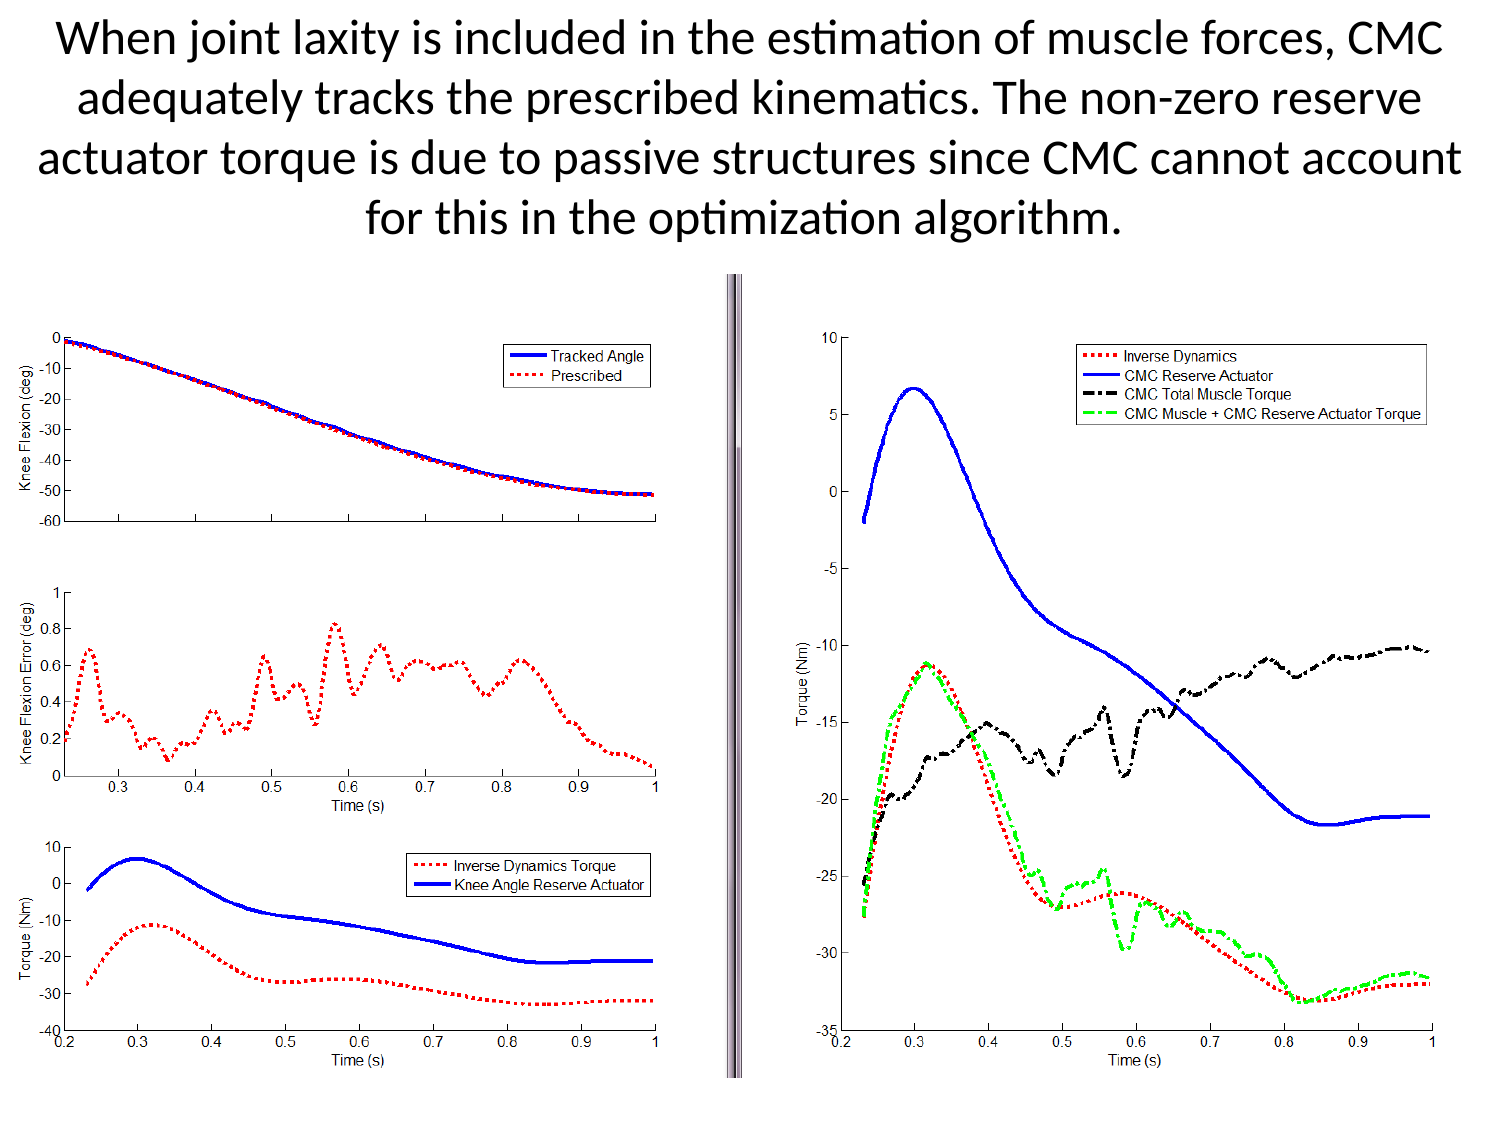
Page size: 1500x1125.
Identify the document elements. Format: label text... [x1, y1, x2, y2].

title When joint laxity is included in the estimation of muscle forces, CMC adequately tracks the prescribed kinematics. The non-zero reserve actuator torque is due to passive structures since CMC cannot account for this in the optimization algorithm. [0, 0, 1500, 250]
picture [0, 274, 1500, 1078]
